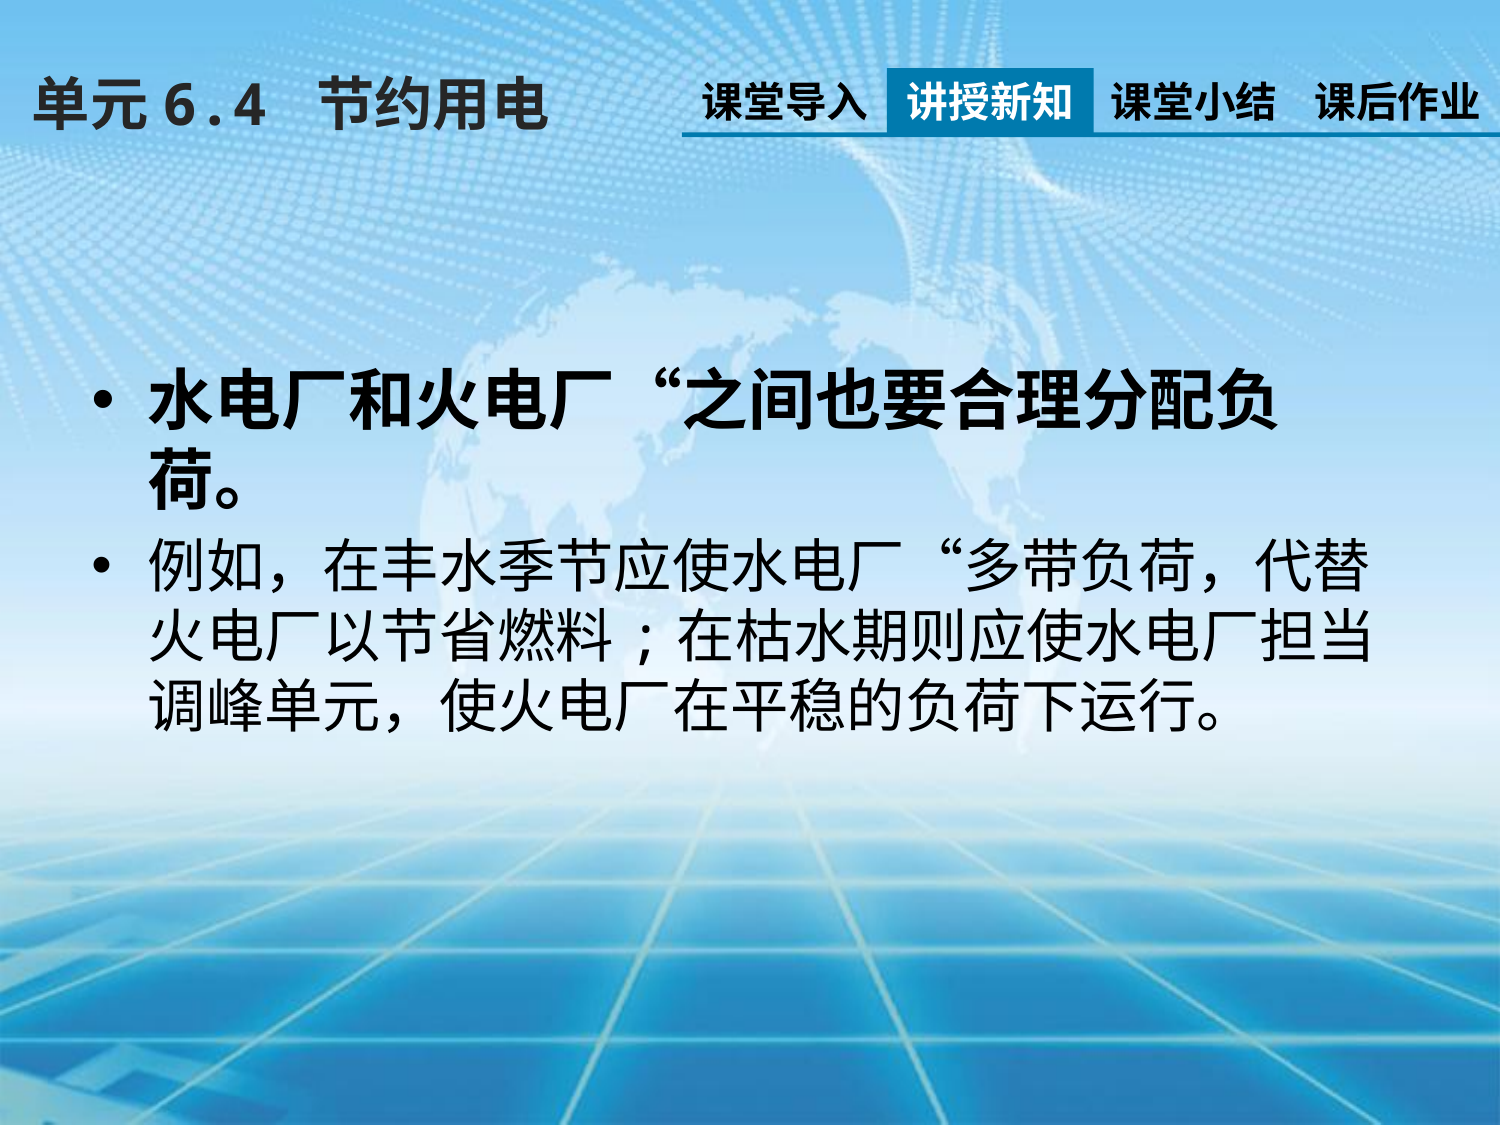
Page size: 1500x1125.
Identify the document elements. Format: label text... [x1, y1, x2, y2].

text_box 水电厂和火电厂“之间也要合理分配负荷。 例如，在丰水季节应使水电厂“多带负荷，代替火电厂以节省燃料;在枯水期则应使水电厂担当调峰单元，使火电厂在平稳的负荷下运行。 [76, 267, 1424, 1010]
picture [0, 0, 1500, 1125]
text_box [16, 59, 1500, 146]
